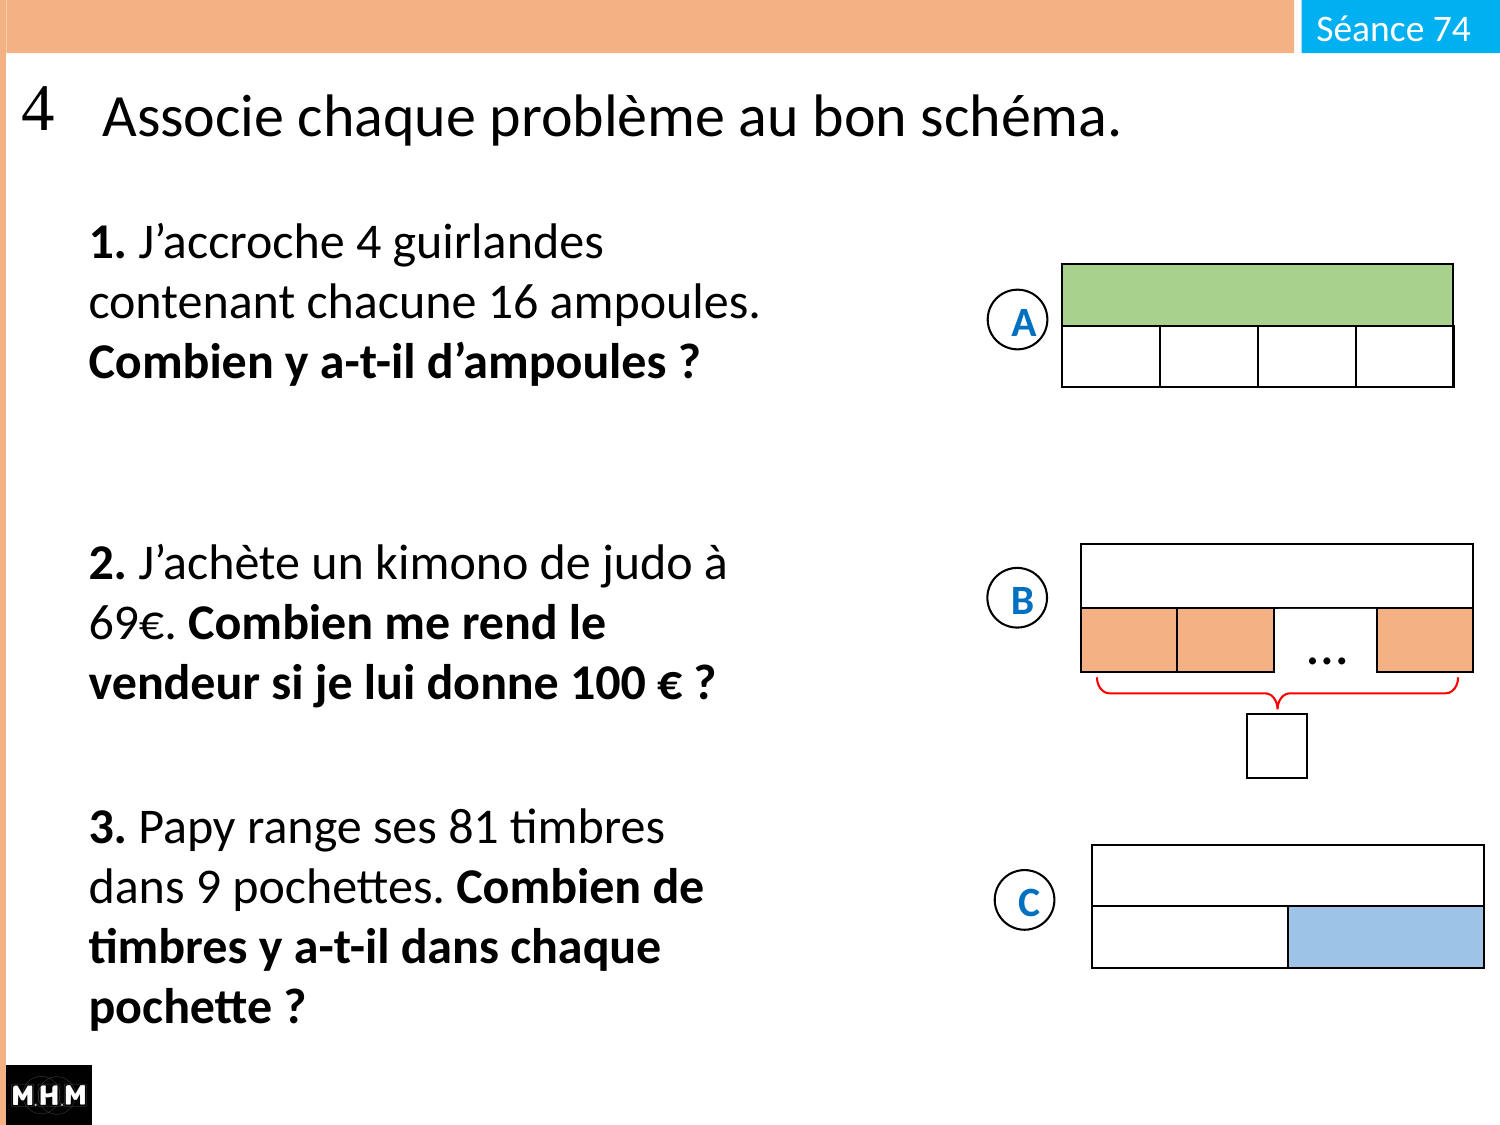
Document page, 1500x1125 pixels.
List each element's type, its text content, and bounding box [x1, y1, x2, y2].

text_box 2. J’achète un kimono de judo à 69€. Combien me rend le vendeur si je lui donne 100 € ? [73, 521, 746, 717]
text_box C [993, 869, 1056, 931]
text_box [1081, 544, 1474, 778]
title Associe chaque problème au bon schéma. [87, 32, 1382, 158]
text_box B [986, 566, 1049, 629]
picture [6, 1065, 92, 1125]
text_box A [986, 288, 1049, 351]
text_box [1061, 264, 1454, 388]
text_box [1091, 844, 1484, 968]
text_box 1. J’accroche 4 guirlandes contenant chacune 16 ampoules. Combien y a-t-il d’ampoules ? [73, 200, 797, 396]
text_box 3. Papy range ses 81 timbres dans 9 pochettes. Combien de timbres y a-t-il dans chaque pochette ? [73, 786, 784, 1041]
